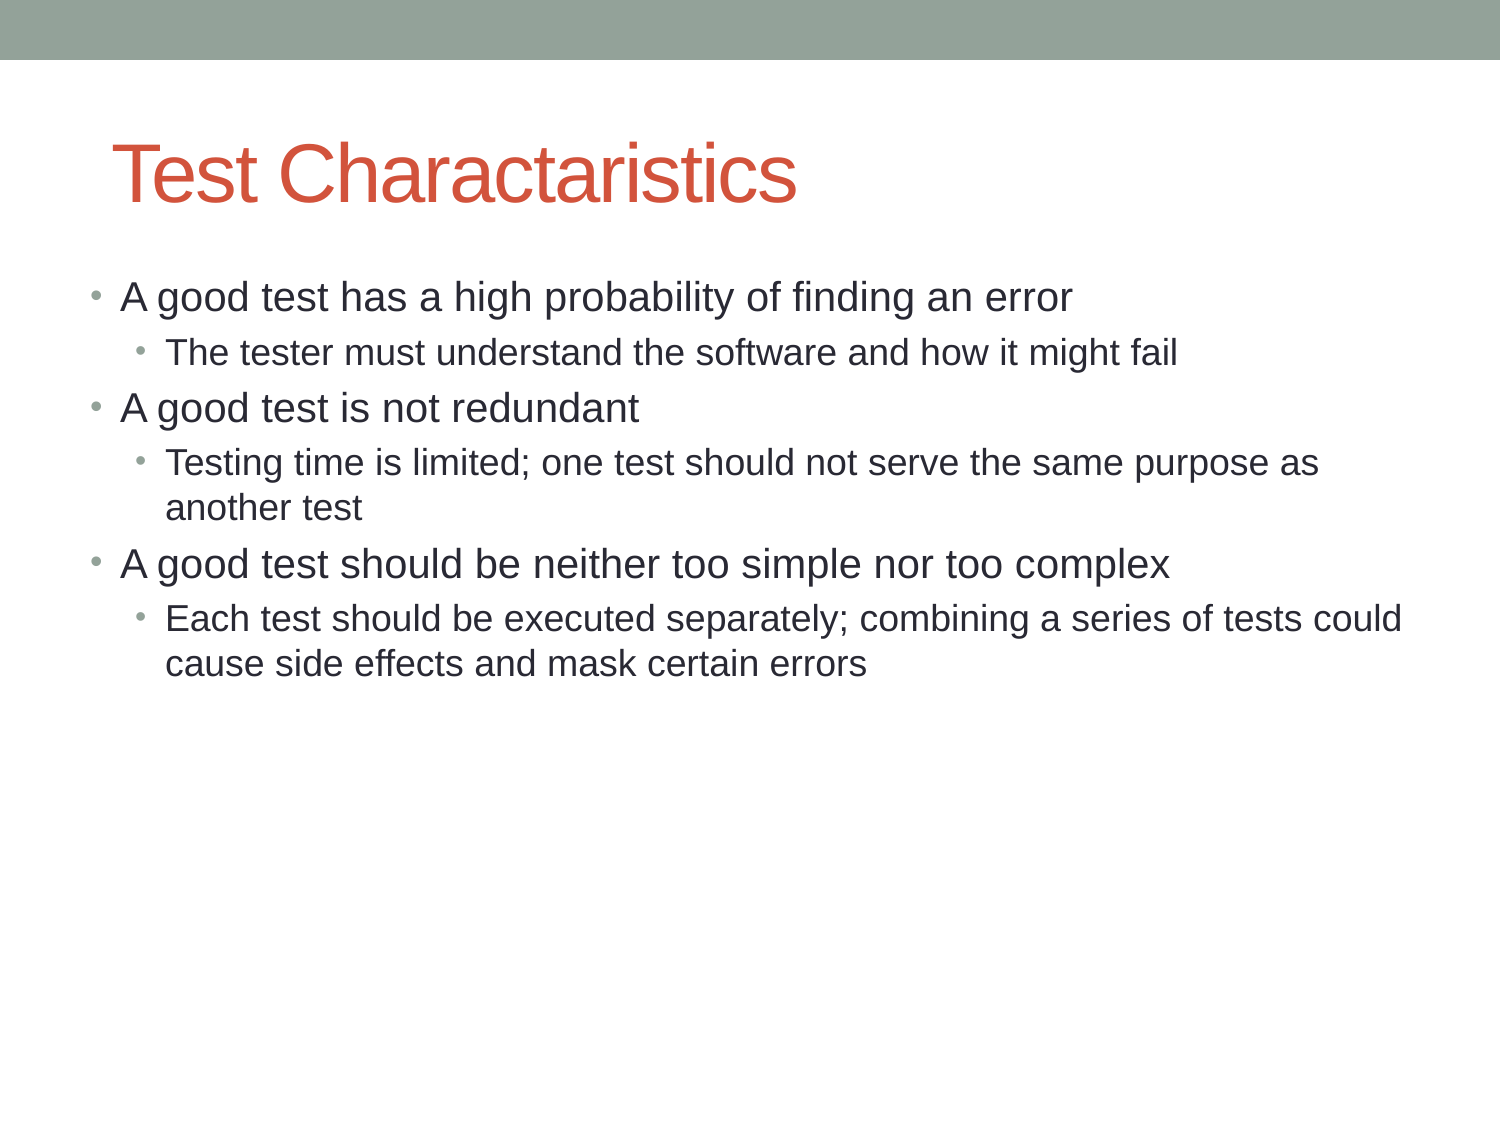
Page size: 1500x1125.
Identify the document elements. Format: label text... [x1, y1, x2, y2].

list A good test has a high probability of finding an error The tester must understand the software and how it might fail A good test is not redundant Testing time is limited; one test should not serve the same purpose as another test A good test should be neither too simple nor too complex Each test should be executed separately; combining a series of tests could cause side effects and mask certain errors [75, 262, 1425, 1063]
title Test Charactaristics [75, 87, 1425, 250]
